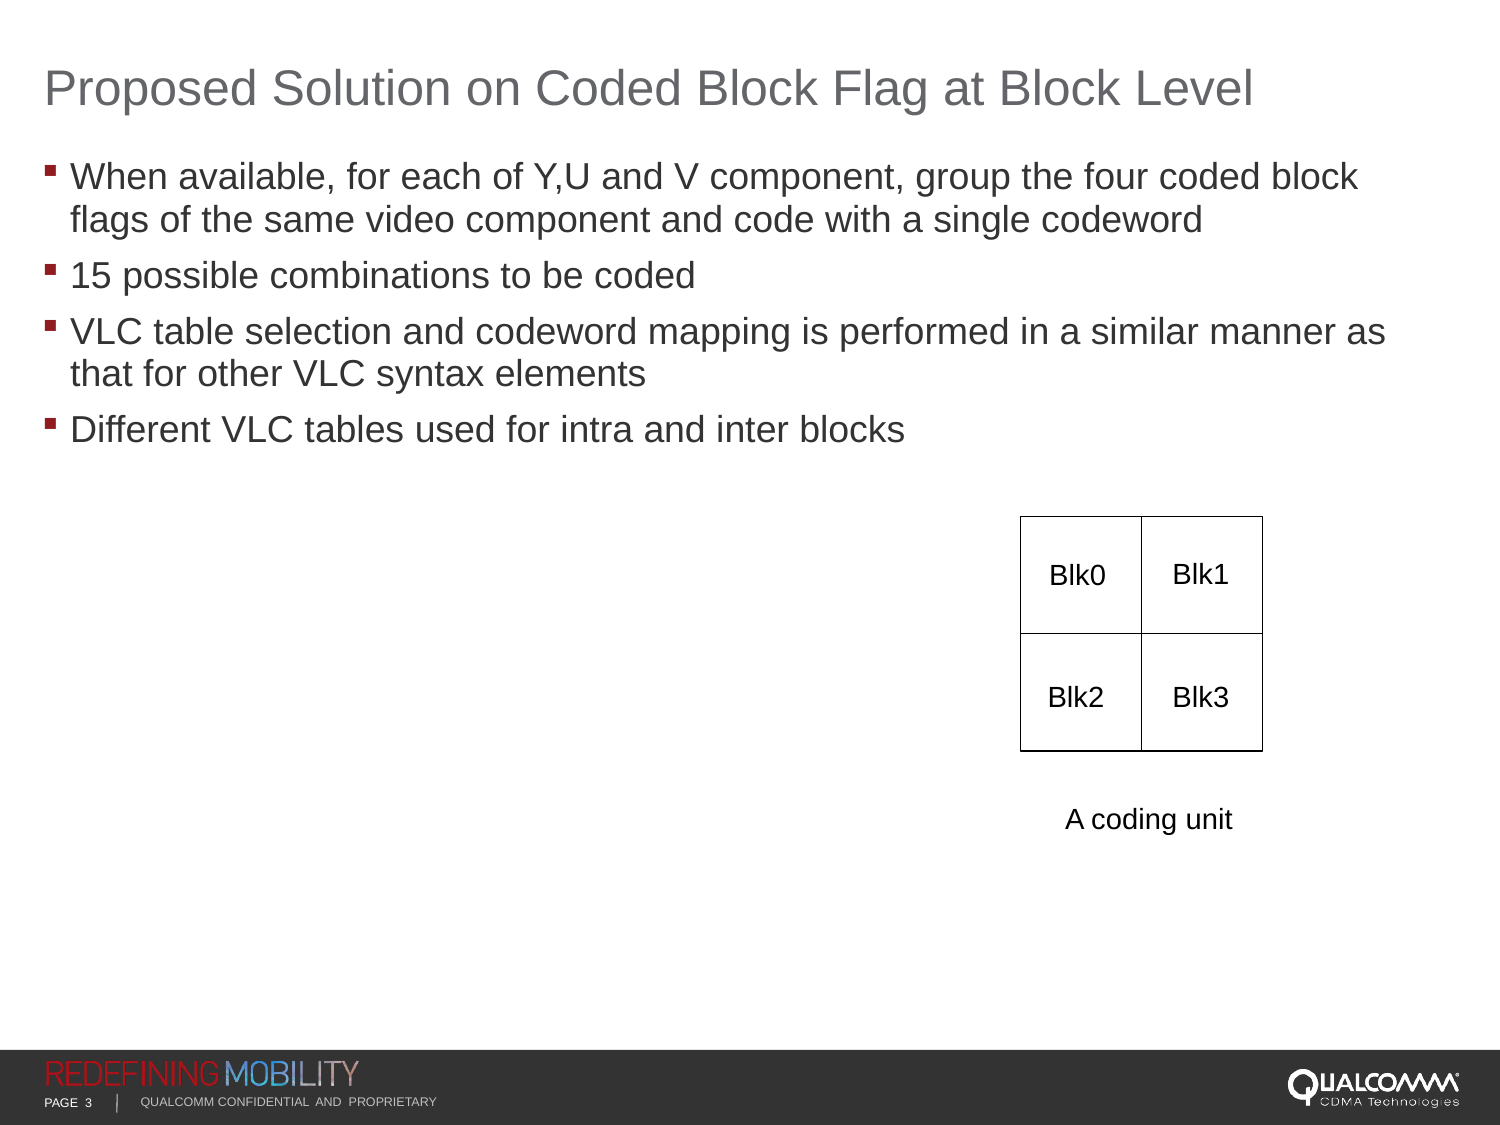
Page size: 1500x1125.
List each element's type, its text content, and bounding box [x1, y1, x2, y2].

text_box [1020, 641, 1141, 751]
text_box [1020, 516, 1141, 633]
picture [1278, 1058, 1478, 1114]
text_box Blk0 [1034, 549, 1135, 599]
text_box [1142, 639, 1263, 751]
text_box [1142, 516, 1263, 633]
picture [31, 1049, 369, 1098]
text_box Blk1 [1157, 547, 1258, 598]
list When available, for each of Y,U and V component, group the four coded block flags of the same video component and code with a single codeword 15 possible combinations to be coded VLC table selection and codeword mapping is performed in a similar manner as that for other VLC syntax elements Different VLC tables used for intra and inter blocks [26, 148, 1457, 1021]
text_box A coding unit [992, 793, 1289, 843]
text_box Blk3 [1157, 671, 1258, 721]
text_box Blk2 [1032, 671, 1133, 721]
title Proposed Solution on Coded Block Flag at Block Level [28, 44, 1462, 138]
